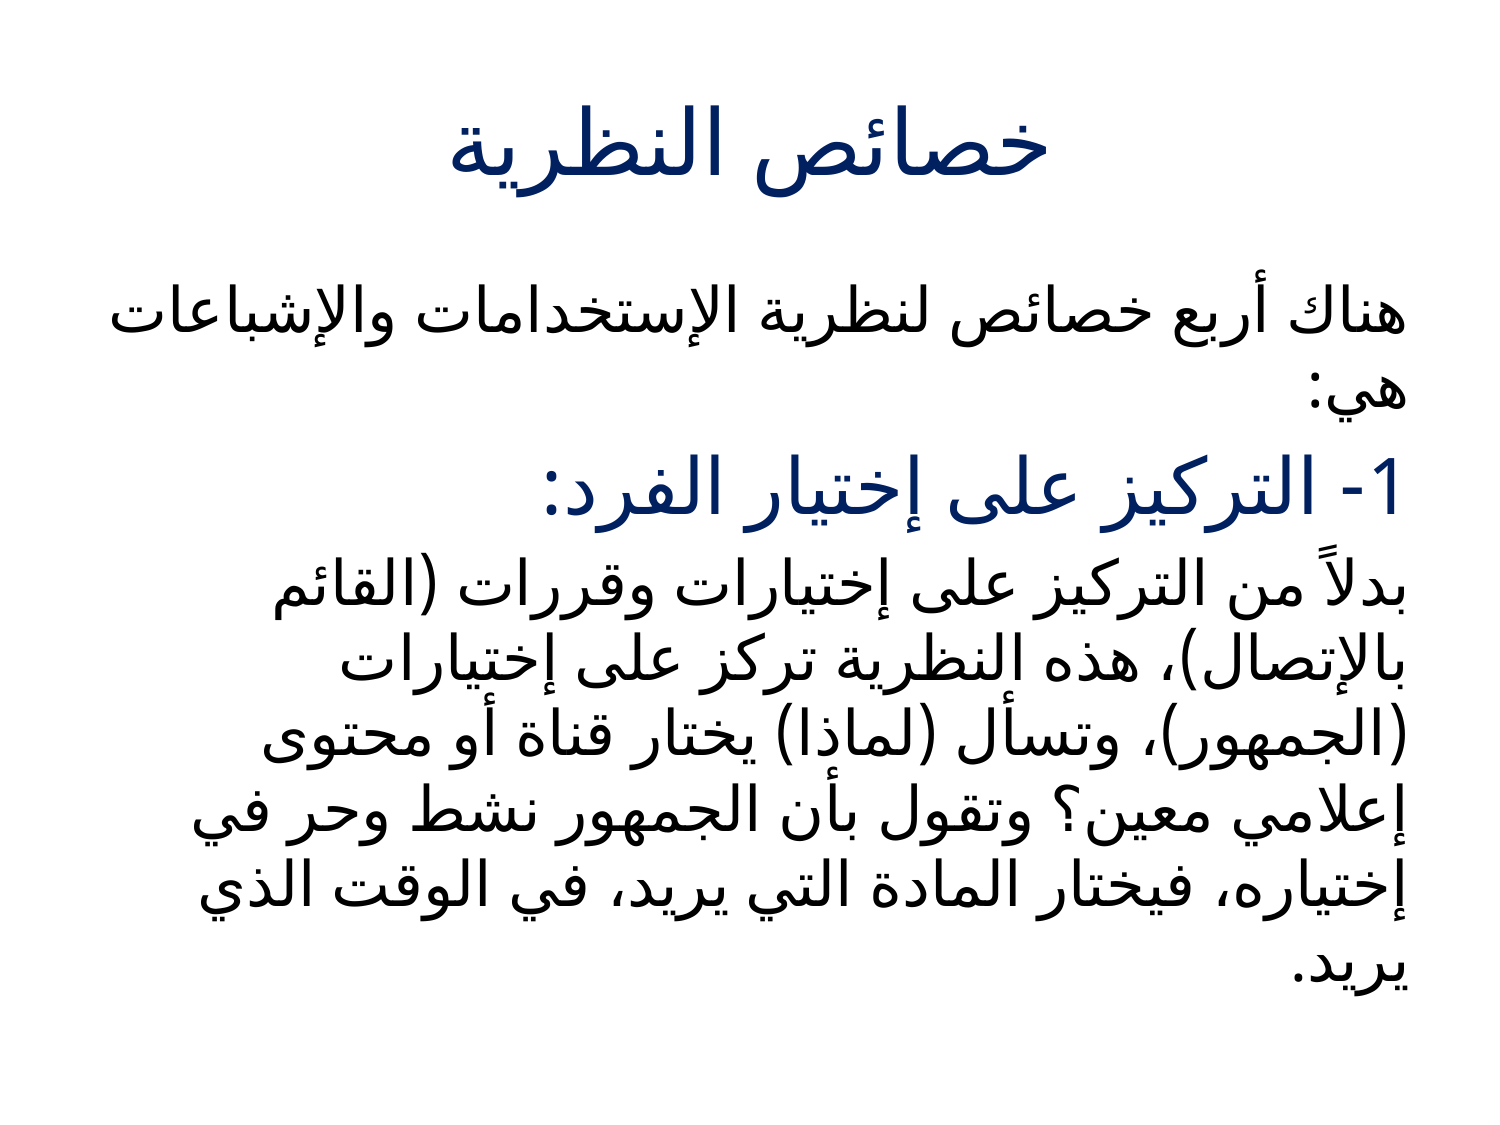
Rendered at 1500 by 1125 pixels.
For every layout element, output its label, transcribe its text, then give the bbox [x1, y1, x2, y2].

list هناك أربع خصائص لنظرية الإستخدامات والإشباعات هي: 1- التركيز على إختيار الفرد: بدلاً من التركيز على إختيارات وقررات (القائم بالإتصال)، هذه النظرية تركز على إختيارات (الجمهور)، وتسأل (لماذا) يختار قناة أو محتوى إعلامي معين؟ وتقول بأن الجمهور نشط وحر في إختياره، فيختار المادة التي يريد، في الوقت الذي يريد. [75, 262, 1425, 1005]
title خصائص النظرية [75, 45, 1425, 233]
